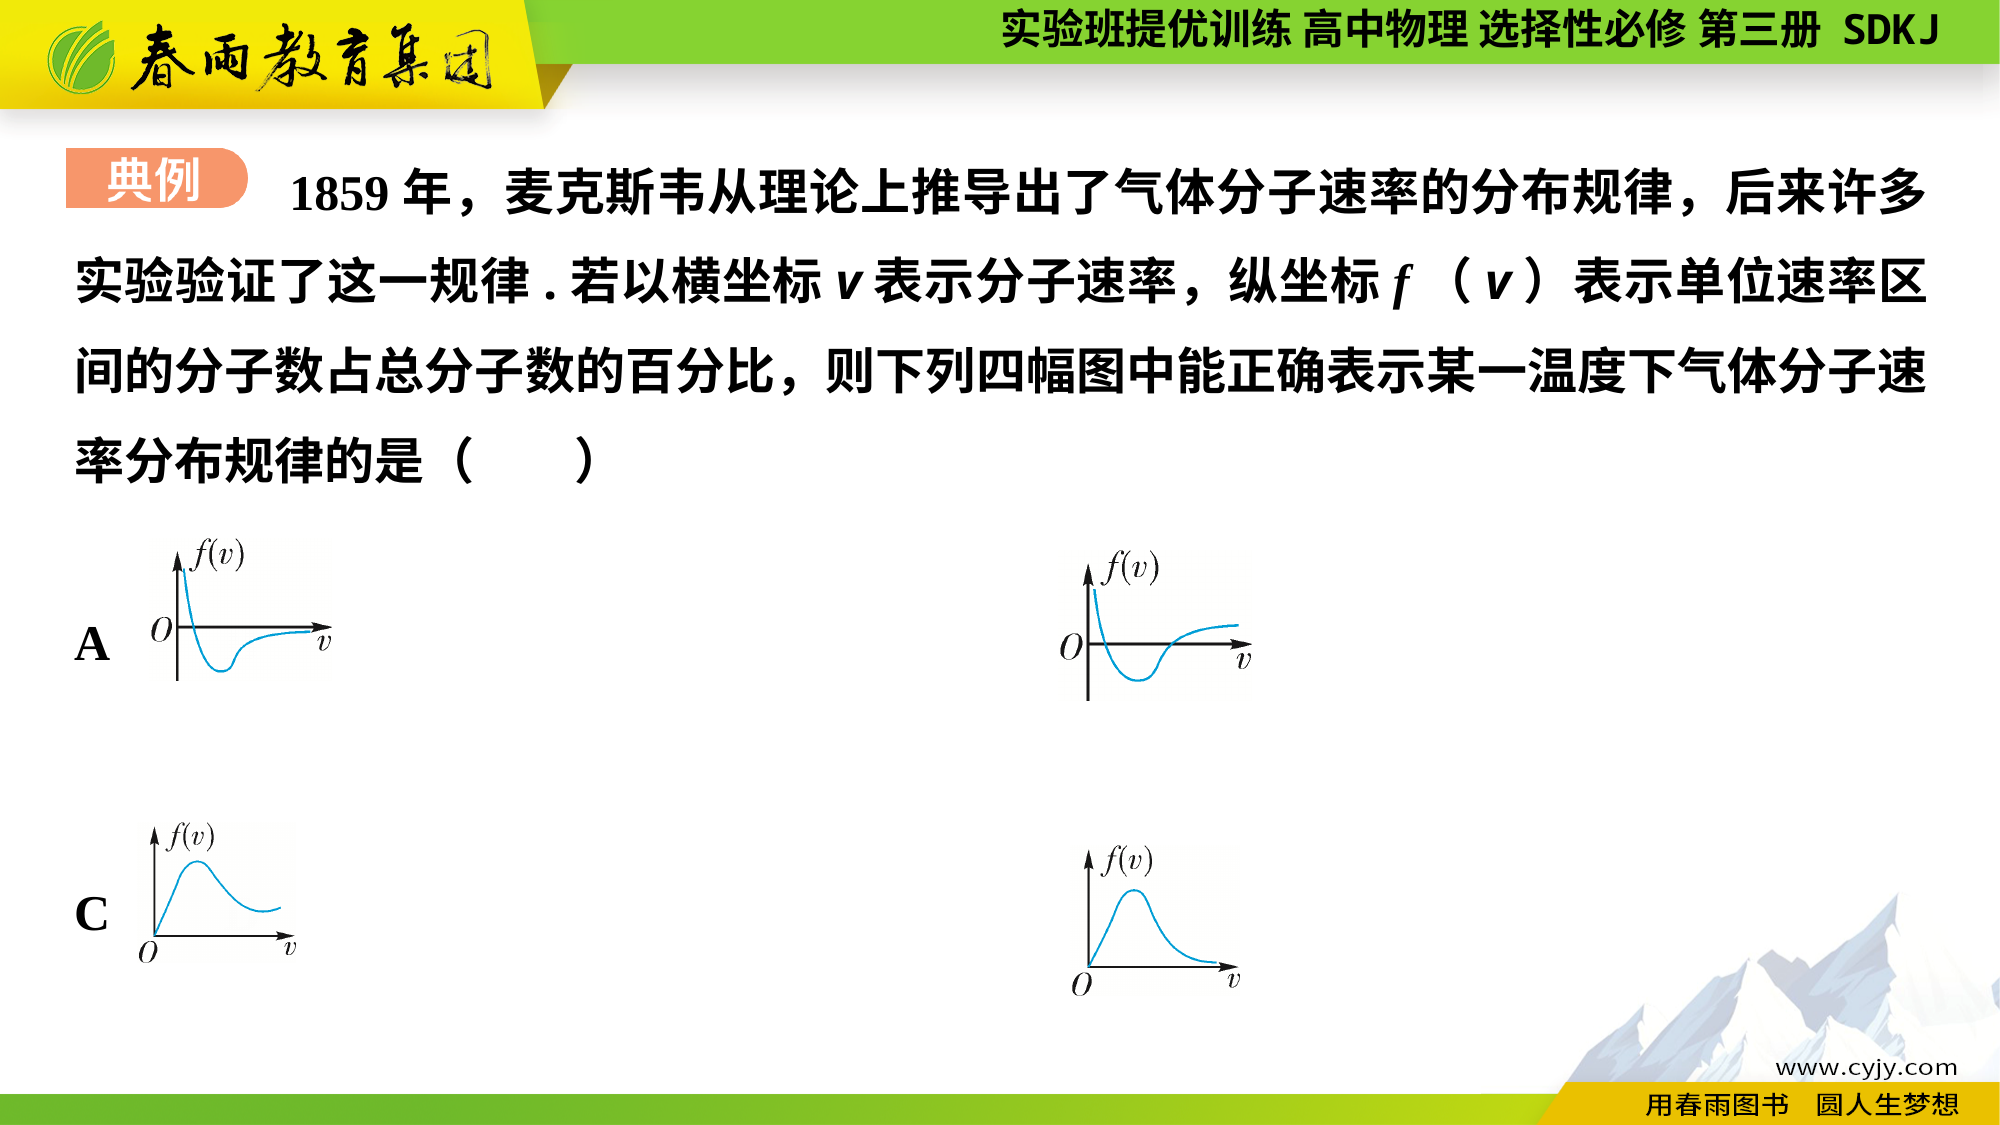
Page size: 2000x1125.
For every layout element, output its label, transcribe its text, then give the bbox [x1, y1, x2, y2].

picture [0, 0, 2000, 1125]
list 1859年，麦克斯韦从理论上推导出了气体分子速率的分布规律，后来许多实验验证了这一规律.若以横坐标v表示分子速率，纵坐标f（v）表示单位速率区间的分子数占总分子数的百分比，则下列四幅图中能正确表示某一温度下气体分子速率分布规律的是（ ） A B C D [59, 122, 1944, 956]
